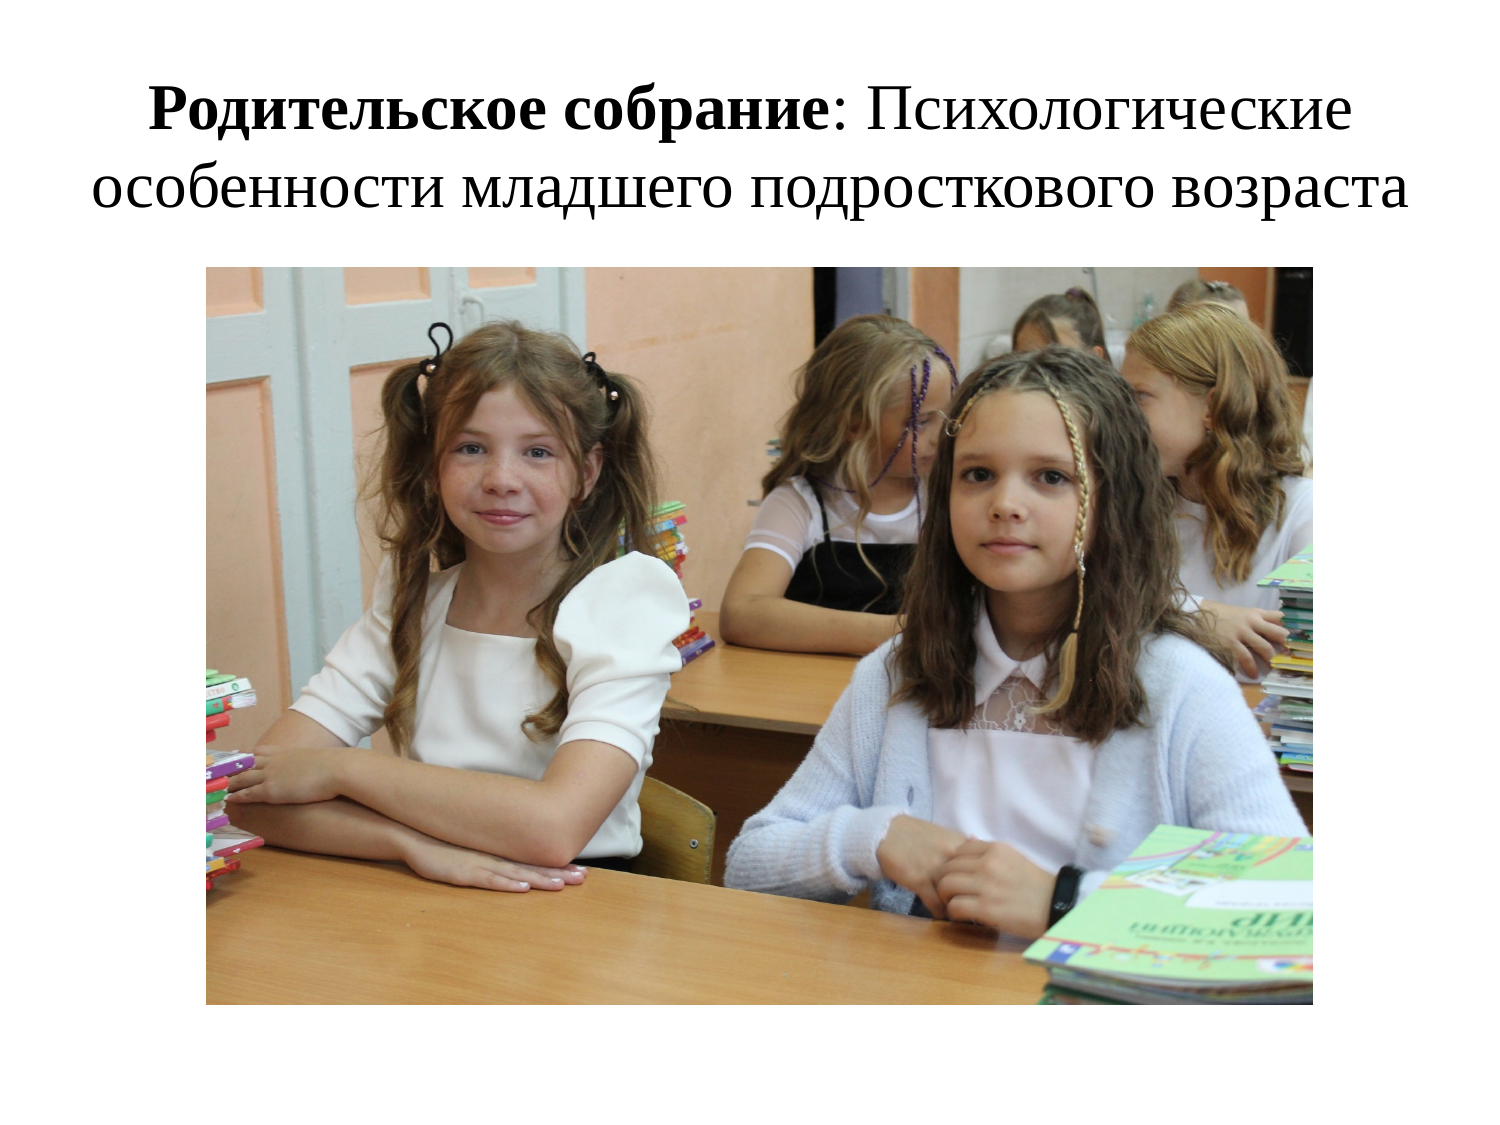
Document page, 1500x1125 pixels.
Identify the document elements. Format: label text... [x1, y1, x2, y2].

title Родительское собрание: Психологические особенности младшего подросткового возраста [76, 42, 1427, 339]
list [206, 266, 1314, 1006]
